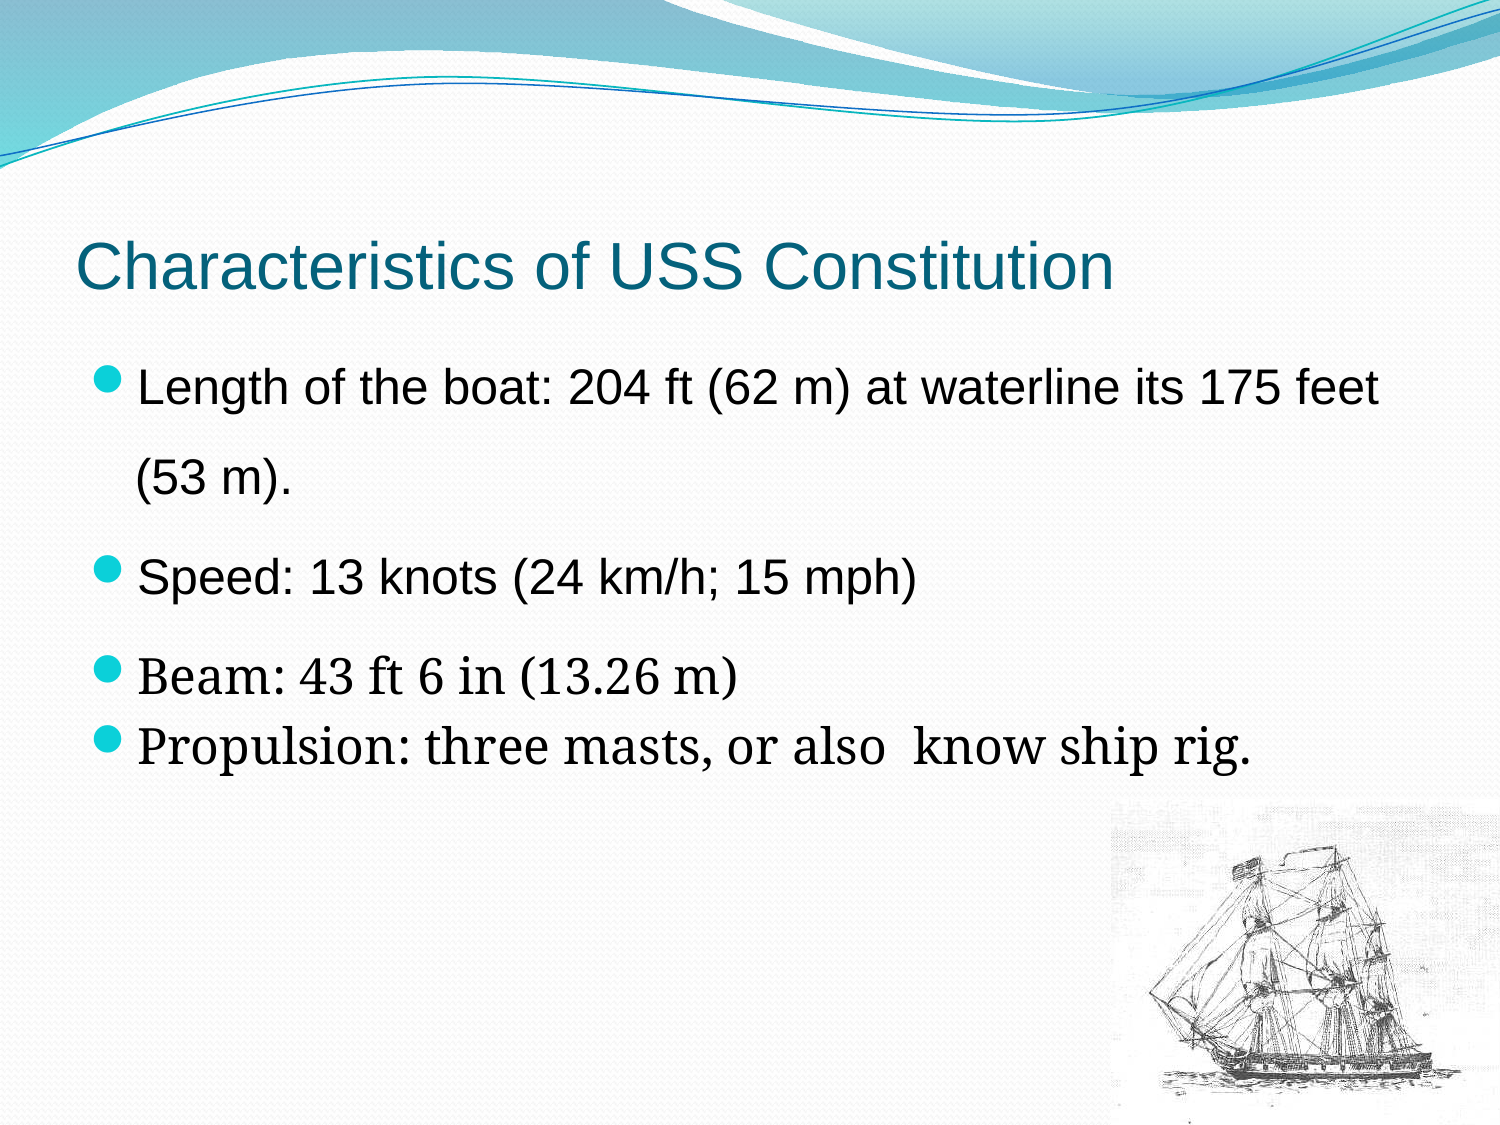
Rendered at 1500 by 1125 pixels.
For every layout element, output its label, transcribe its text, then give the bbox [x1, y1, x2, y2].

picture [1111, 799, 1500, 1125]
list Length of the boat: 204 ft (62 m) at waterline its 175 feet (53 m). Speed: 13 knots (24 km/h; 15 mph) Beam: 43 ft 6 in (13.26 m) Propulsion: three masts, or also know ship rig. [75, 317, 1425, 1038]
title Characteristics of USS Constitution [75, 115, 1425, 303]
